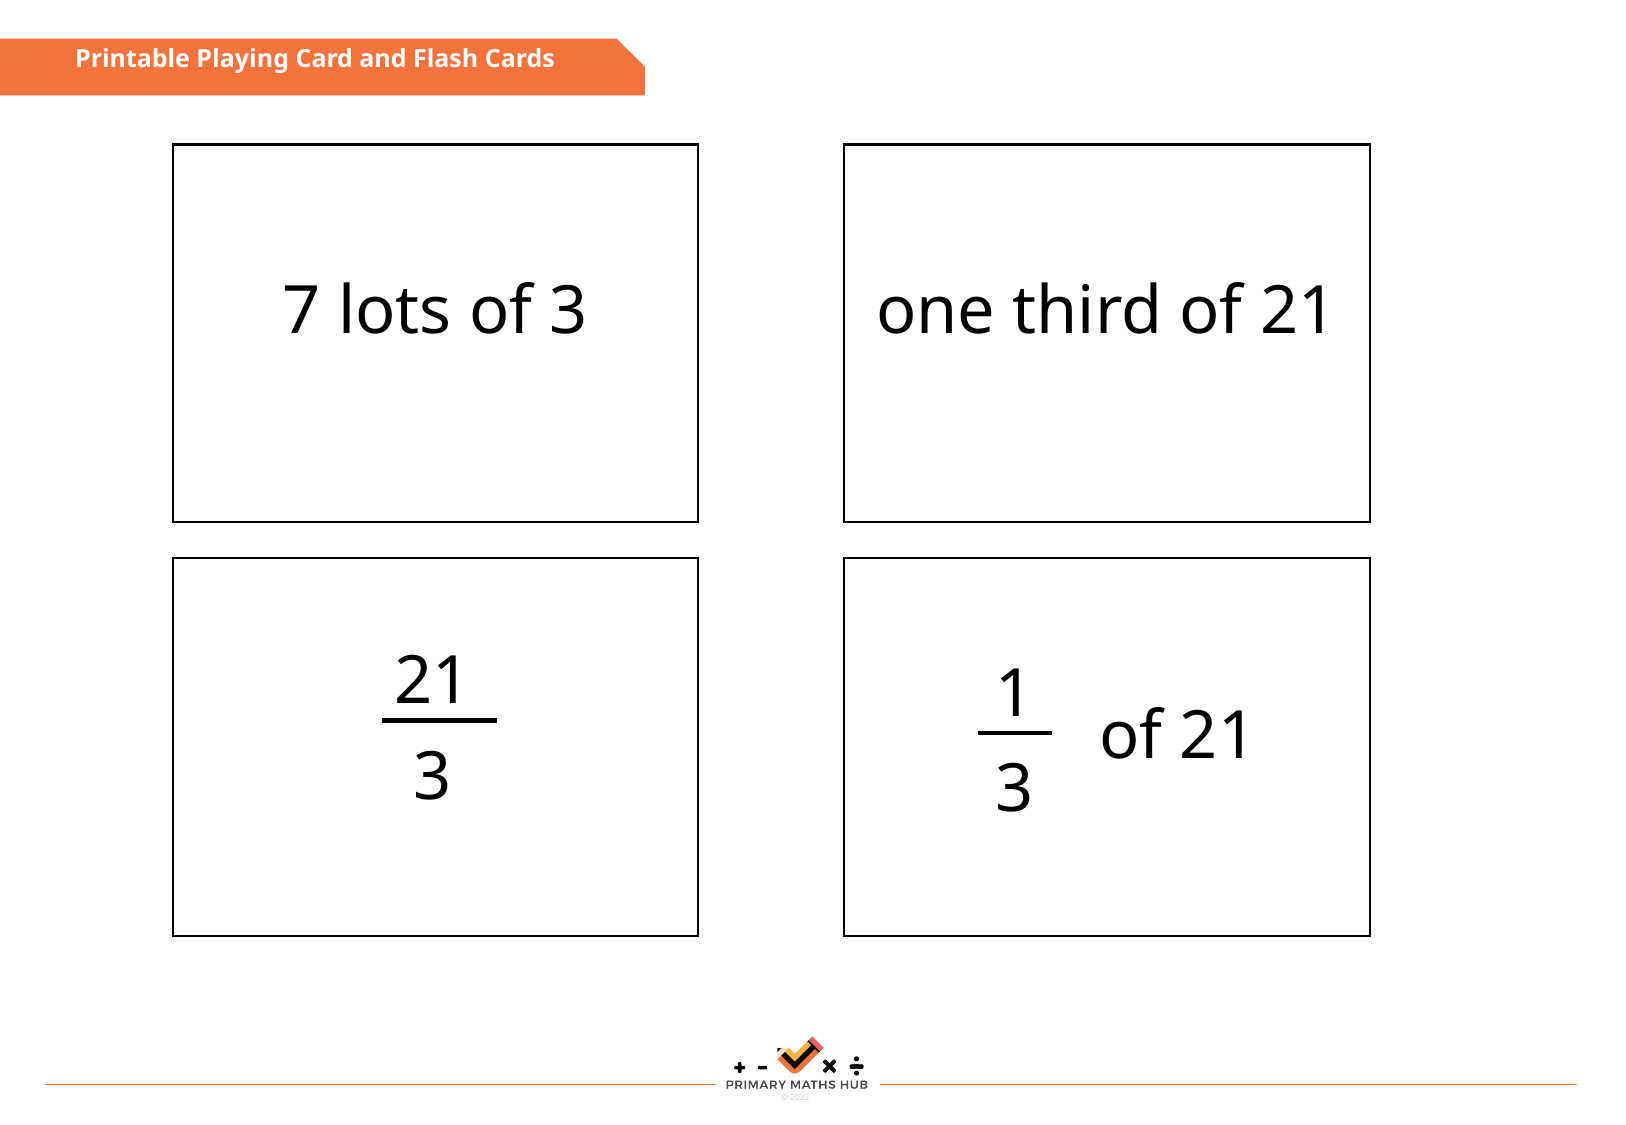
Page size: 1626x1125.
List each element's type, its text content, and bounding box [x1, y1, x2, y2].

text_box [172, 143, 699, 259]
text_box [172, 355, 699, 523]
text_box © 2022 [720, 1084, 870, 1110]
text_box [843, 557, 1371, 937]
table_header 21 [368, 625, 497, 720]
table_cell 3 [368, 720, 497, 815]
picture [722, 1034, 872, 1094]
text_box Printable Playing Card and Flash Cards [0, 37, 646, 97]
table_cell 3 [978, 735, 1052, 828]
text_box [172, 557, 699, 937]
table_header 1 [978, 638, 1052, 731]
text_box one third of 21 [844, 259, 1370, 355]
text_box of 21 [1058, 684, 1298, 780]
text_box 7 lots of 3 [172, 259, 699, 355]
text_box [843, 143, 1371, 523]
